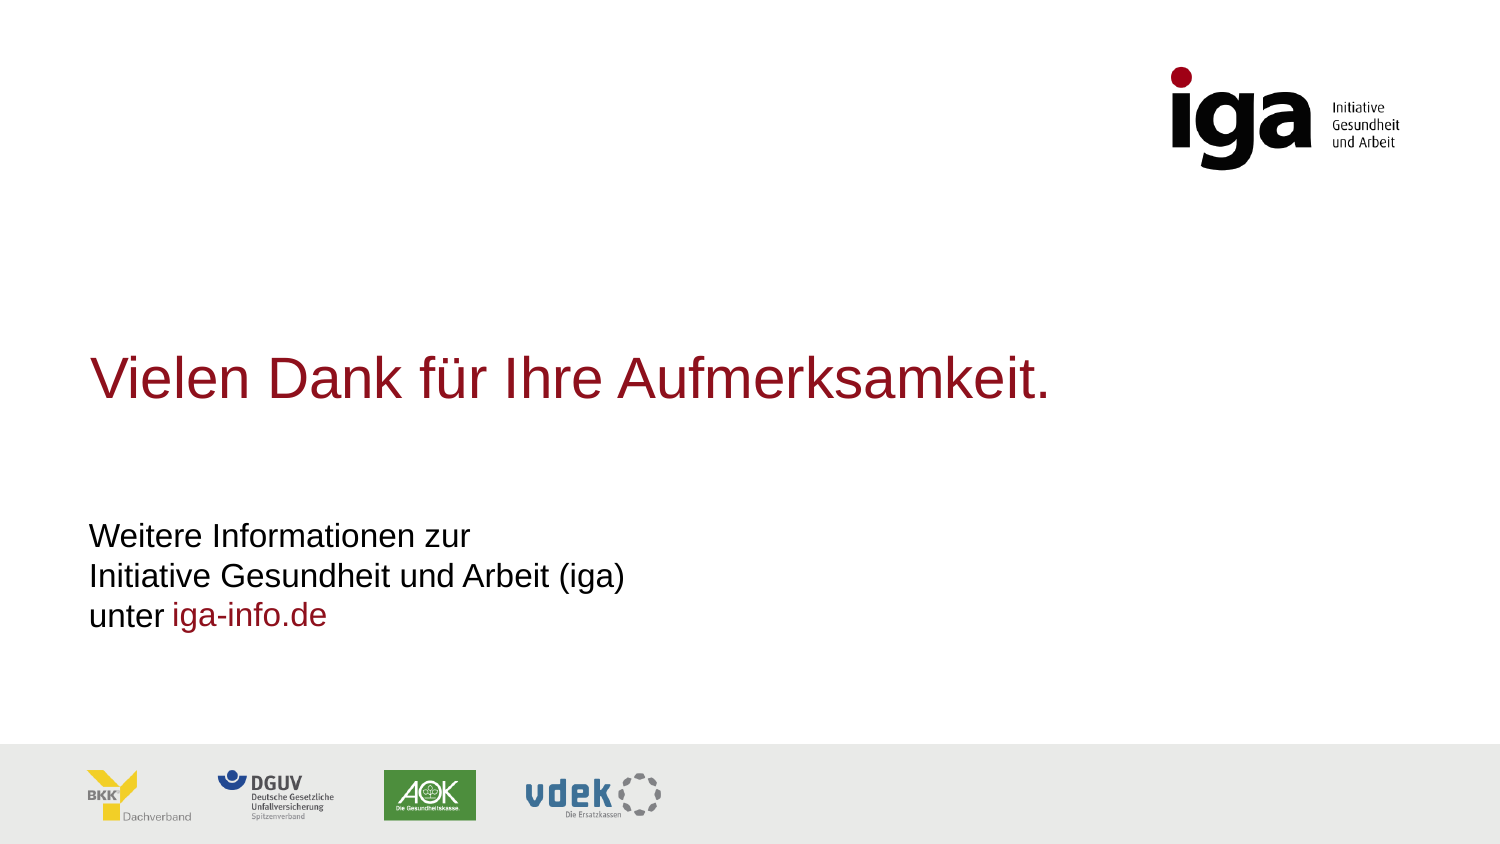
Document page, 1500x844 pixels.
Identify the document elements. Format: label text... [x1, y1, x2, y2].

text_box Weitere Informationen zur Initiative Gesundheit und Arbeit (iga) unter [74, 507, 1425, 687]
title Vielen Dank für Ihre Aufmerksamkeit. [75, 333, 1425, 430]
text_box iga-info.de [157, 585, 343, 641]
